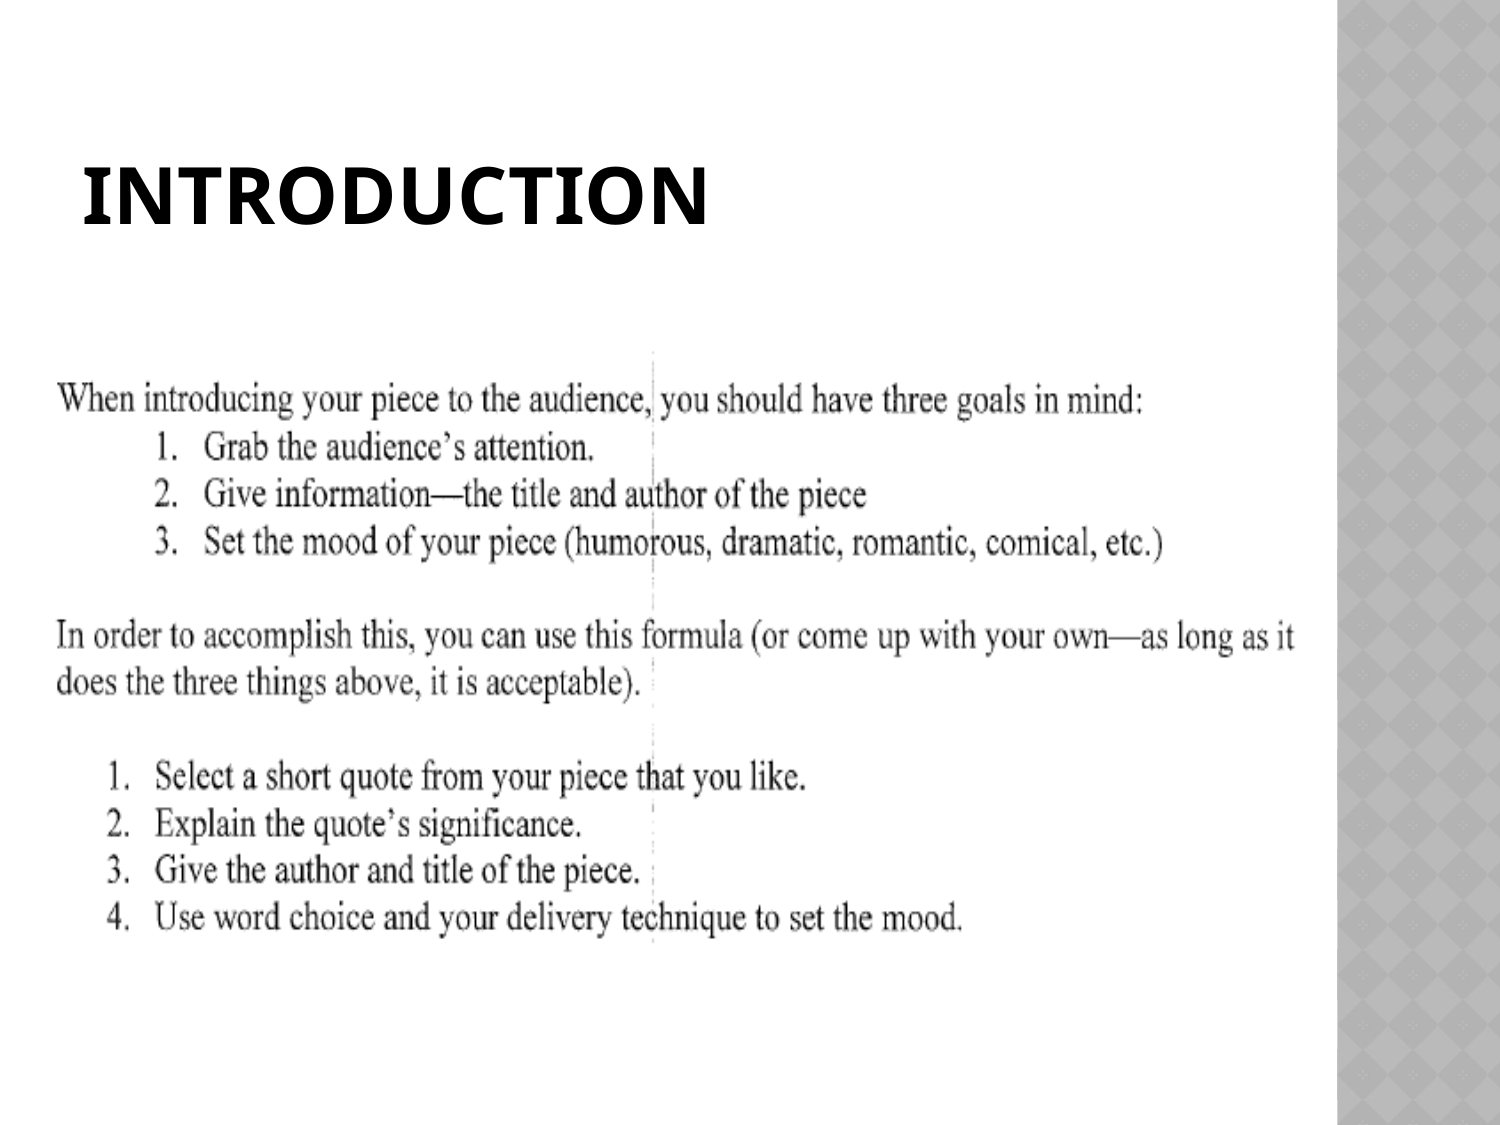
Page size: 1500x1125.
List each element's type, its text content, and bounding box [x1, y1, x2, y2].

picture [24, 350, 1313, 951]
title Introduction [75, 52, 1263, 240]
